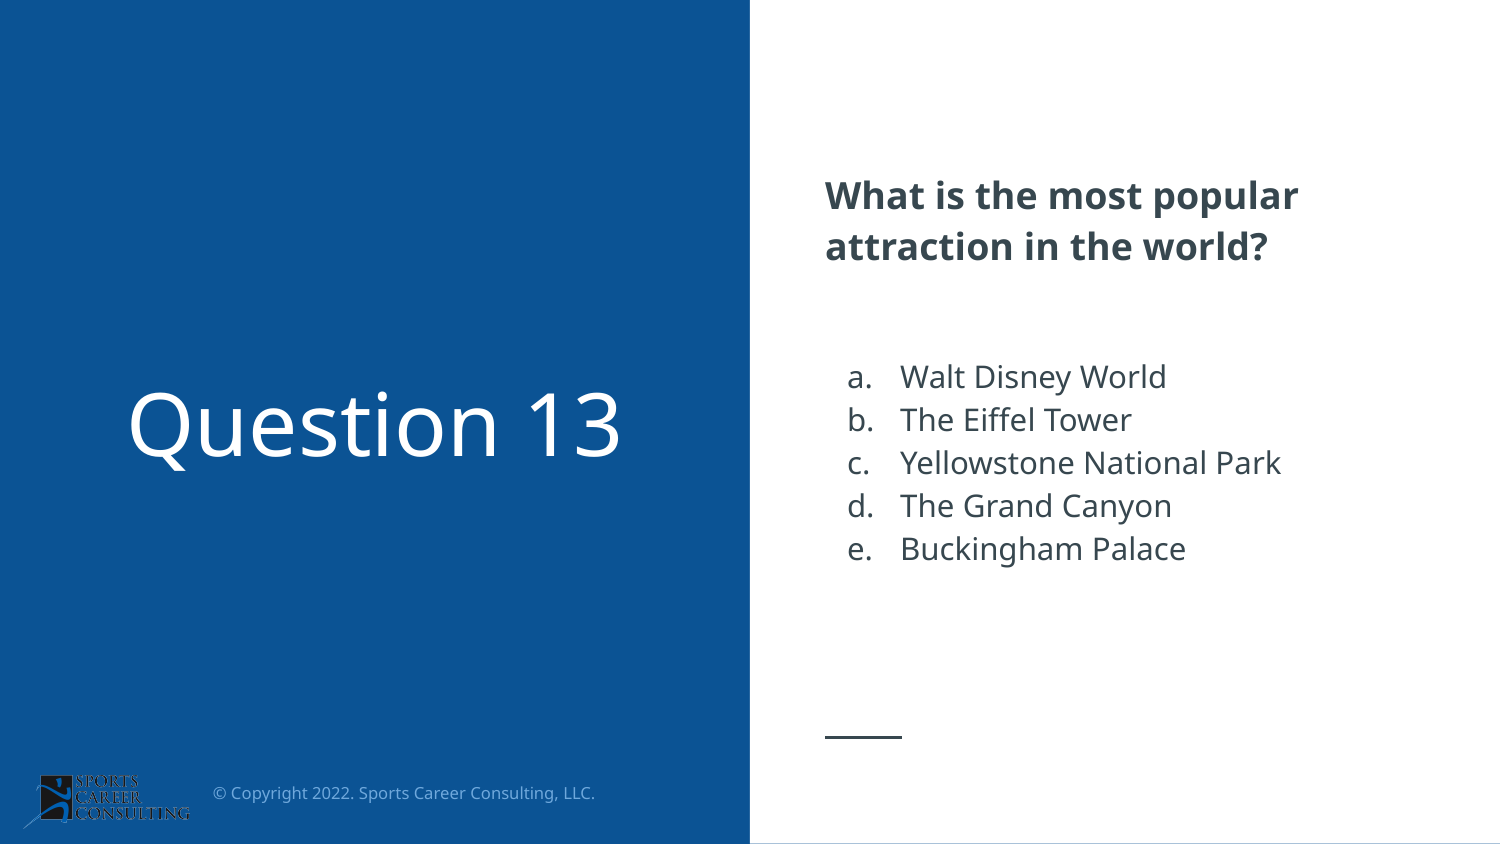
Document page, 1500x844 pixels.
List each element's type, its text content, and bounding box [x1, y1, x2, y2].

picture [22, 774, 190, 829]
title Question 13 [43, 298, 708, 546]
list What is the most popular attraction in the world? Walt Disney World The Eiffel Tower Yellowstone National Park The Grand Canyon Buckingham Palace [810, 118, 1455, 725]
text_box © Copyright 2022. Sports Career Consulting, LLC. [197, 767, 750, 838]
